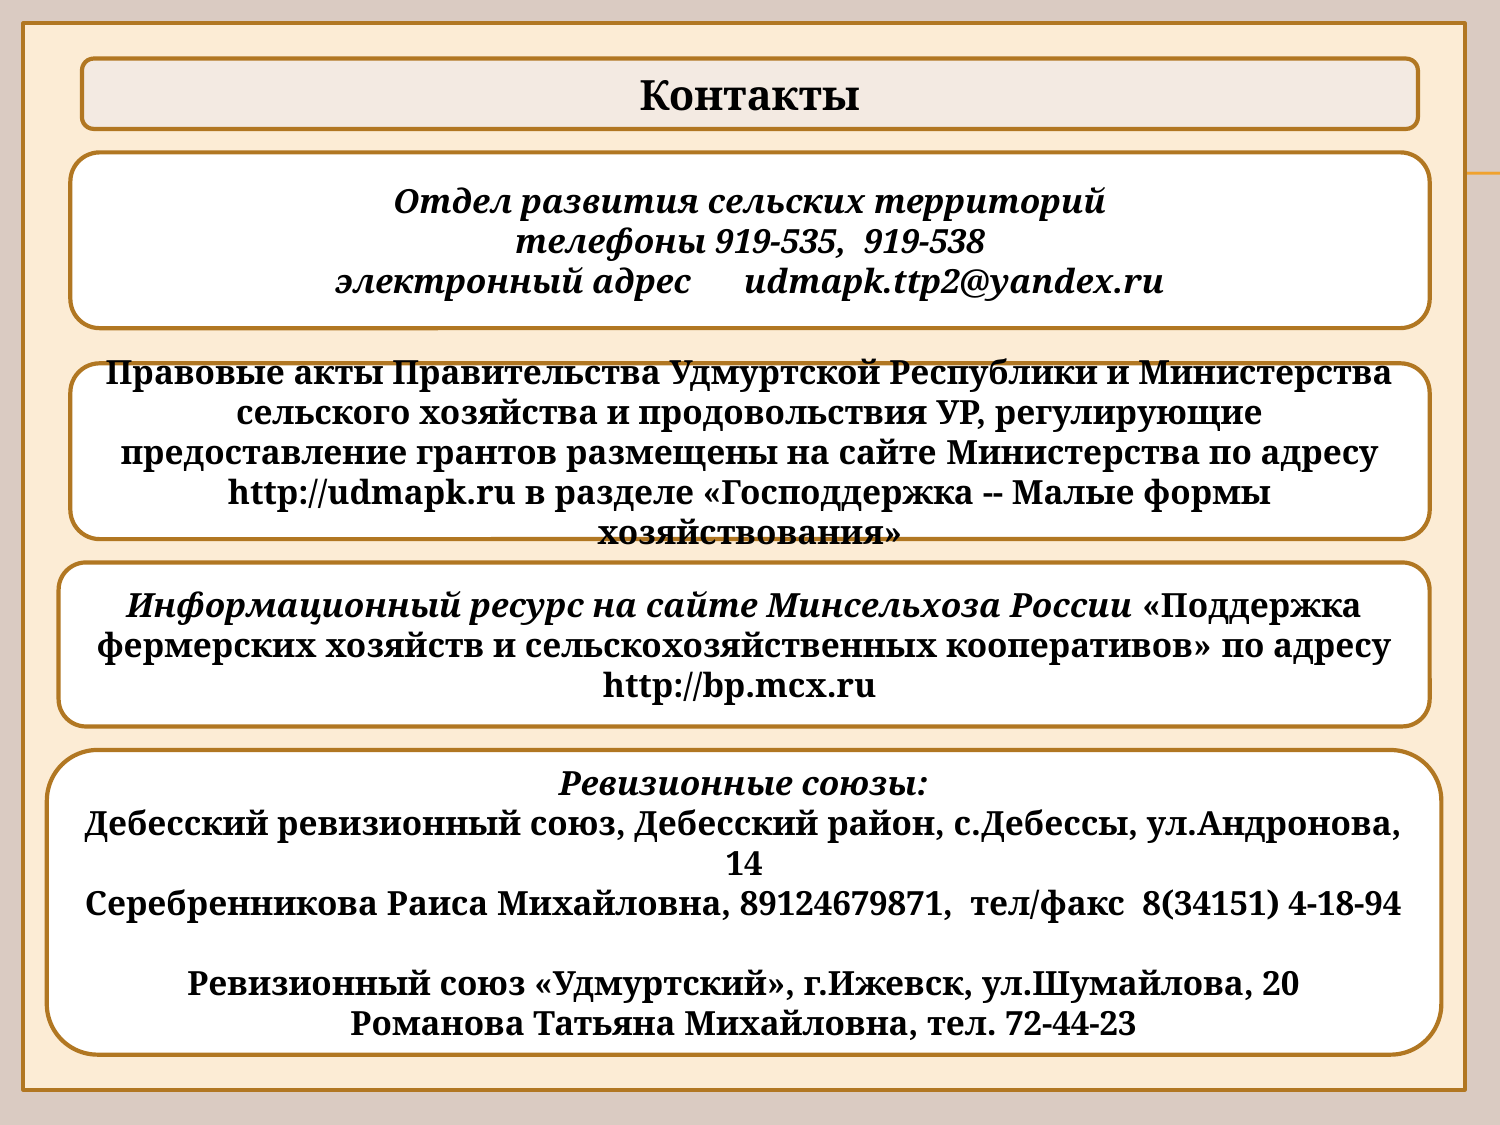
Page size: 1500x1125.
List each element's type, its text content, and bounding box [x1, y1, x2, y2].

text_box Отдел развития сельских территорий телефоны 919-535, 919-538 электронный адрес udmapk.ttp2@yandex.ru [68, 150, 1432, 331]
text_box Информационный ресурс на сайте Минсельхоза России «Поддержка фермерских хозяйств и сельскохозяйственных кооперативов» по адресу http://bp.mcx.ru [56, 560, 1432, 729]
text_box Правовые акты Правительства Удмуртской Республики и Министерства сельского хозяйства и продовольствия УР, регулирующие предоставление грантов размещены на сайте Министерства по адресу http://udmapk.ru в разделе «Господдержка -- Малые формы хозяйствования» [68, 361, 1432, 542]
text_box Контакты [79, 56, 1421, 132]
text_box [21, 21, 1467, 1092]
text_box Ревизионные союзы: Дебесский ревизионный союз, Дебесский район, с.Дебессы, ул.Андронова, 14 Серебренникова Раиса Михайловна, 89124679871, тел/факс 8(34151) 4-18-94 Ревизионный союз «Удмуртский», г.Ижевск, ул.Шумайлова, 20 Романова Татьяна Михайловна, тел. 72-44-23 [44, 747, 1444, 1057]
